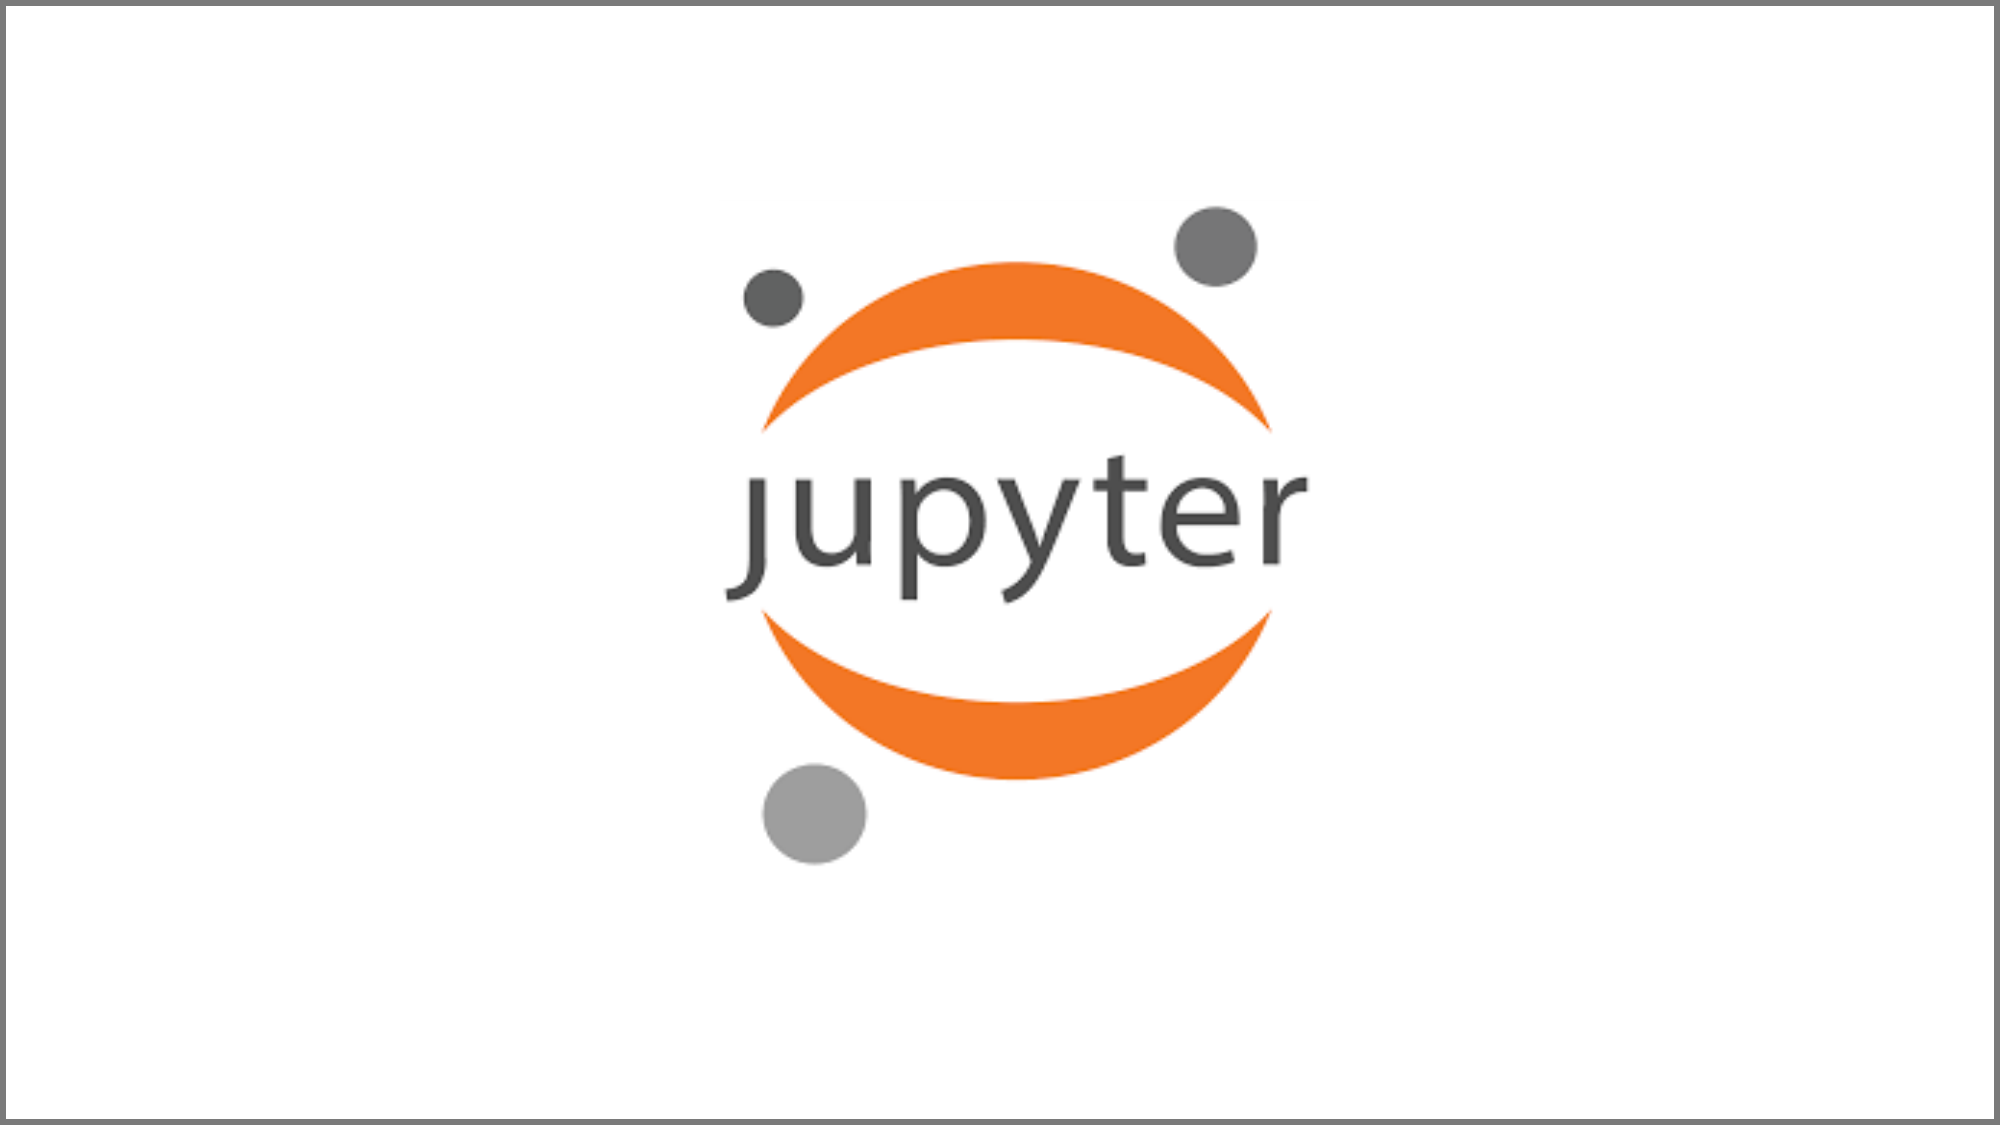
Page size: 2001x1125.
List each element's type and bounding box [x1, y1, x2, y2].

picture [719, 199, 1319, 870]
text_box [0, 0, 2000, 1125]
